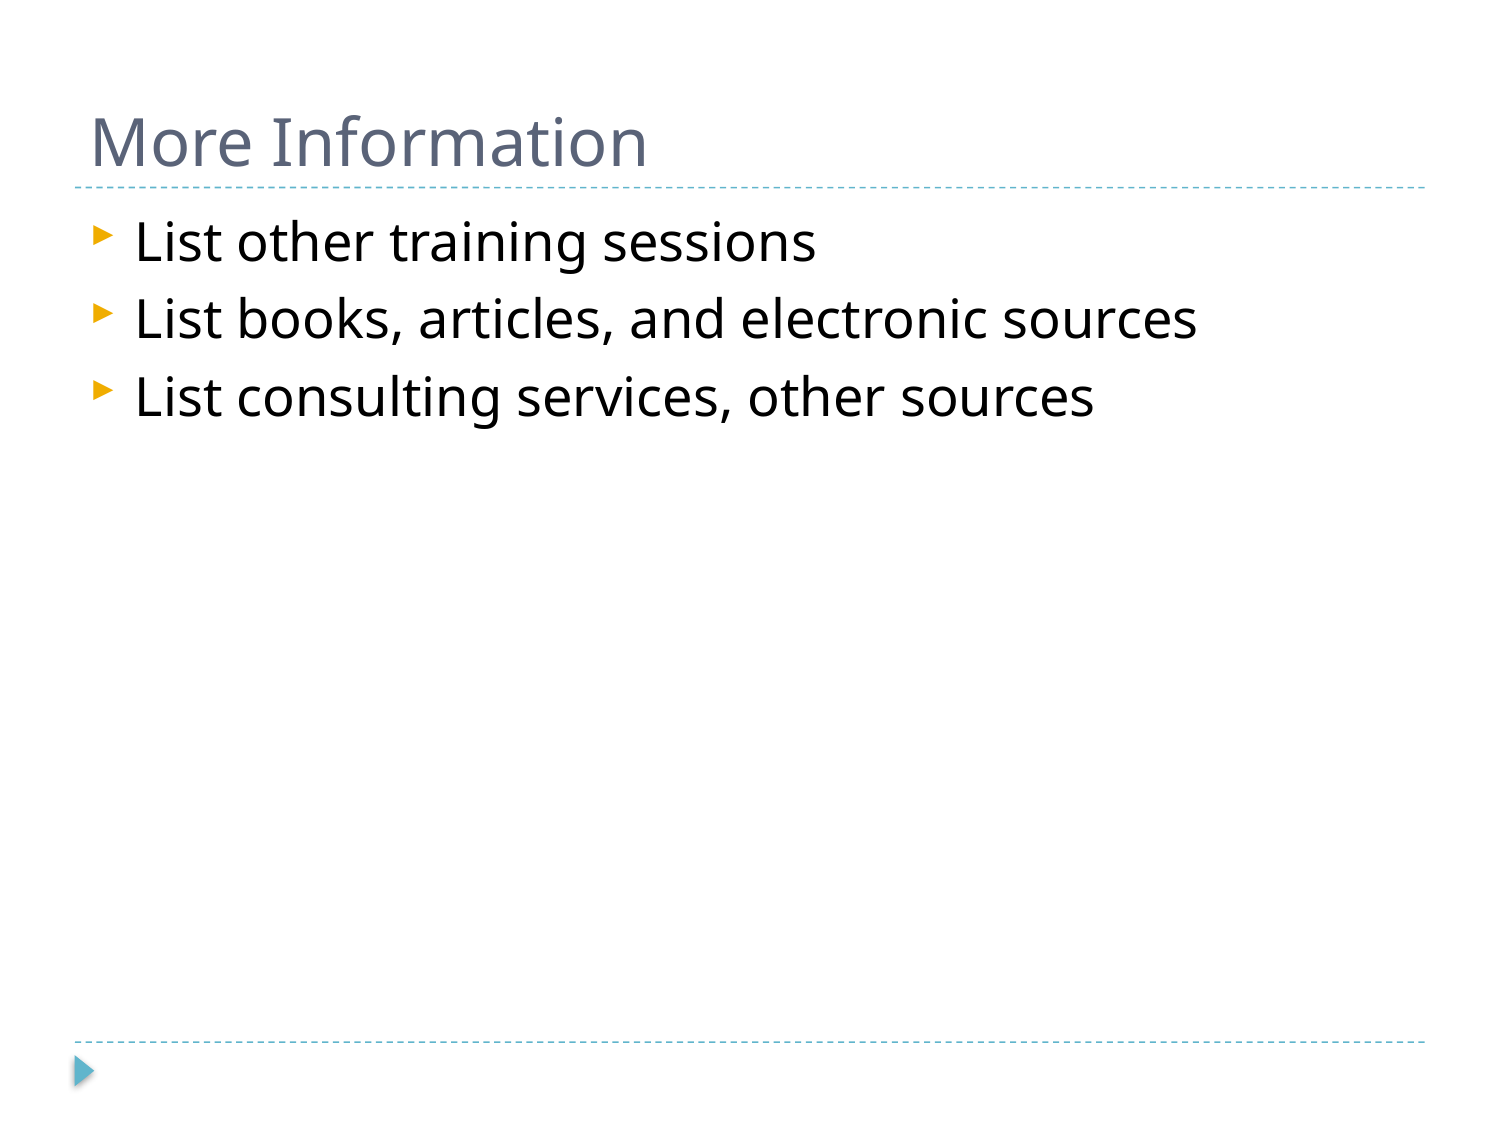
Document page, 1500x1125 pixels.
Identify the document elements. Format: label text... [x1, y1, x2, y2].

list List other training sessions List books, articles, and electronic sources List consulting services, other sources [75, 200, 1425, 1010]
title More Information [75, 24, 1425, 188]
